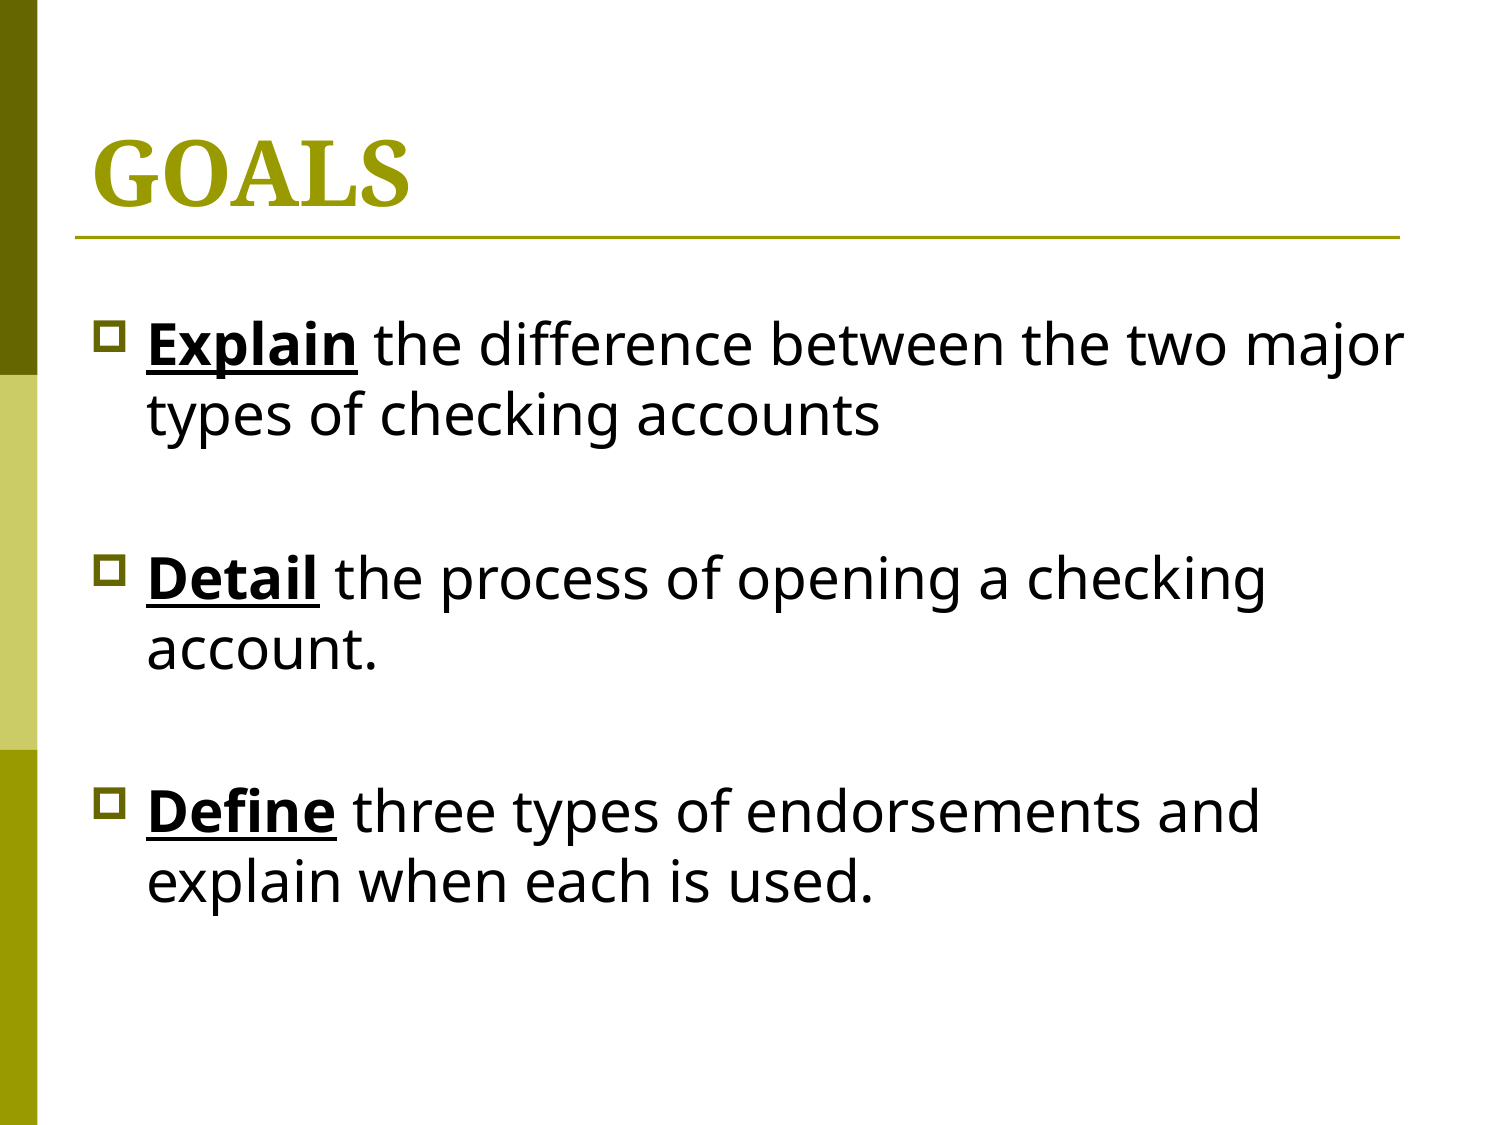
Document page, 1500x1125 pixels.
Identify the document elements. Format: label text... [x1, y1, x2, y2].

list Explain the difference between the two major types of checking accounts Detail the process of opening a checking account. Define three types of endorsements and explain when each is used. [74, 299, 1426, 1006]
title GOALS [74, 45, 1426, 233]
